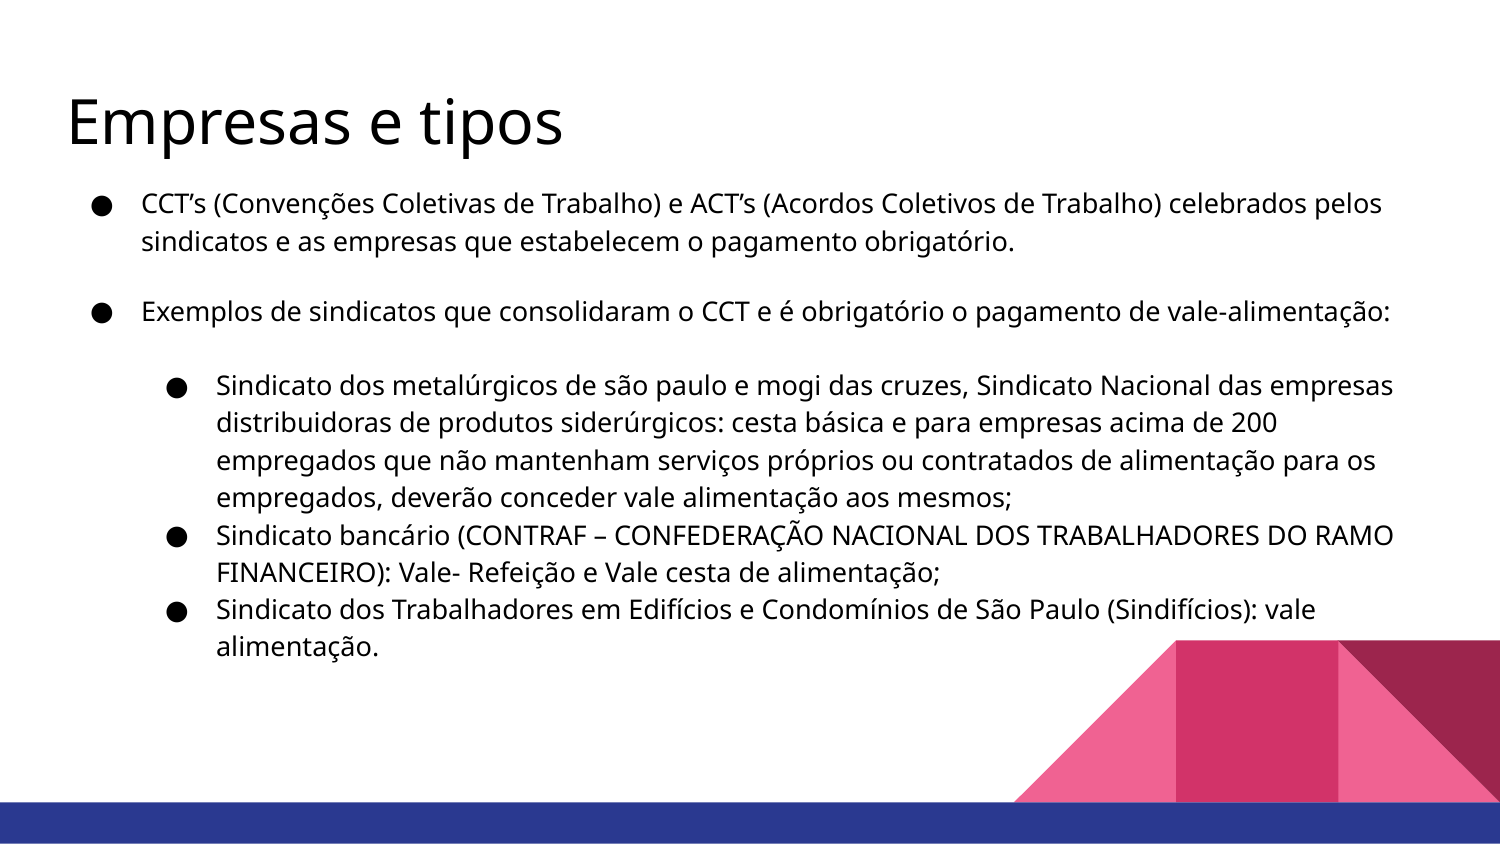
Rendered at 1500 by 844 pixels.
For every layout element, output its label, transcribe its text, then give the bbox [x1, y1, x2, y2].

title Empresas e tipos [51, 67, 1449, 166]
list CCT’s (Convenções Coletivas de Trabalho) e ACT’s (Acordos Coletivos de Trabalho) celebrados pelos sindicatos e as empresas que estabelecem o pagamento obrigatório. Exemplos de sindicatos que consolidaram o CCT e é obrigatório o pagamento de vale-alimentação: Sindicato dos metalúrgicos de são paulo e mogi das cruzes, Sindicato Nacional das empresas distribuidoras de produtos siderúrgicos: cesta básica e para empresas acima de 200 empregados que não mantenham serviços próprios ou contratados de alimentação para os empregados, deverão conceder vale alimentação aos mesmos; Sindicato bancário (CONTRAF – CONFEDERAÇÃO NACIONAL DOS TRABALHADORES DO RAMO FINANCEIRO): Vale- Refeição e Vale cesta de alimentação; Sindicato dos Trabalhadores em Edifícios e Condomínios de São Paulo (Sindifícios): vale alimentação. [51, 166, 1449, 796]
